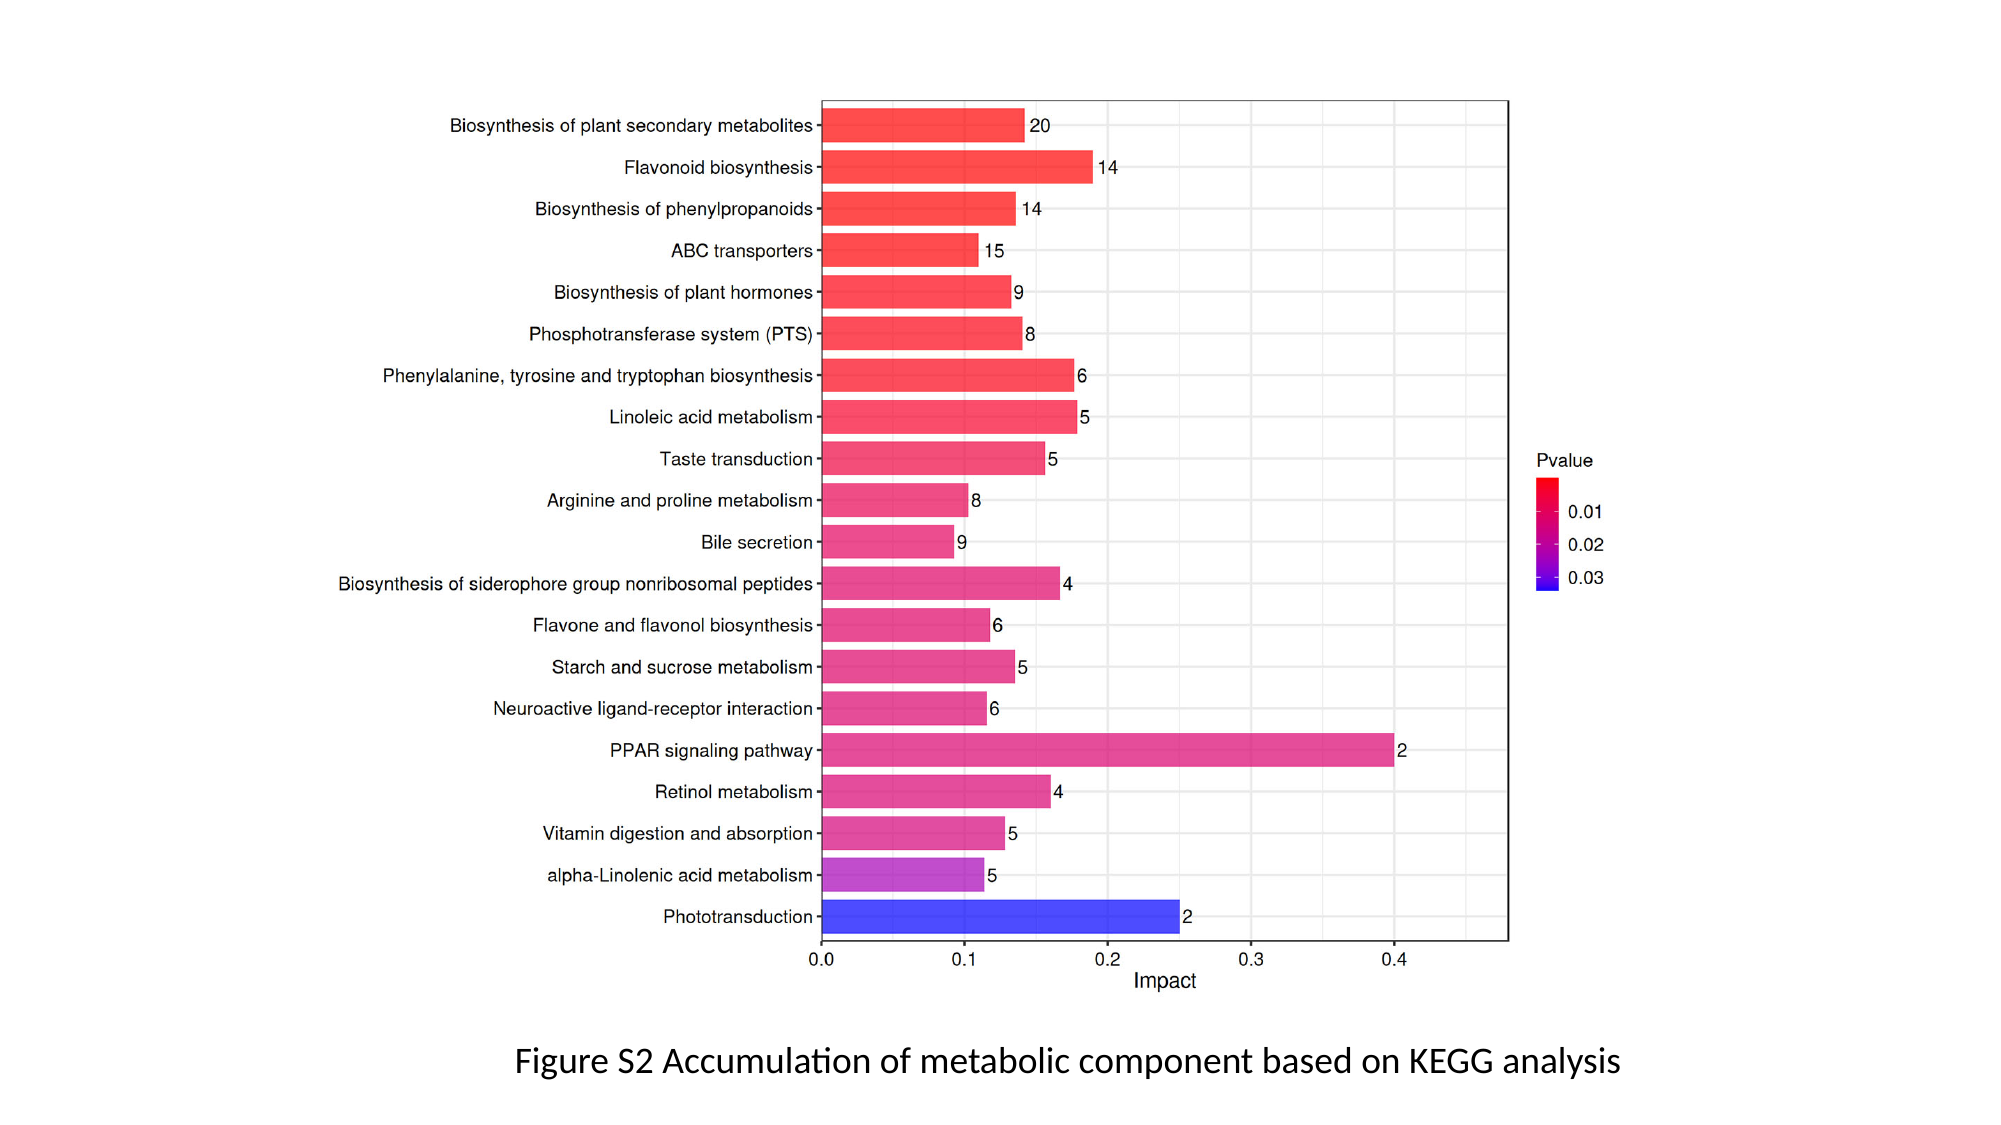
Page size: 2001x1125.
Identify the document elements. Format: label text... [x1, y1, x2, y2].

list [303, 59, 1622, 1002]
text_box Figure S2 Accumulation of metabolic component based on KEGG analysis [500, 1028, 1859, 1088]
